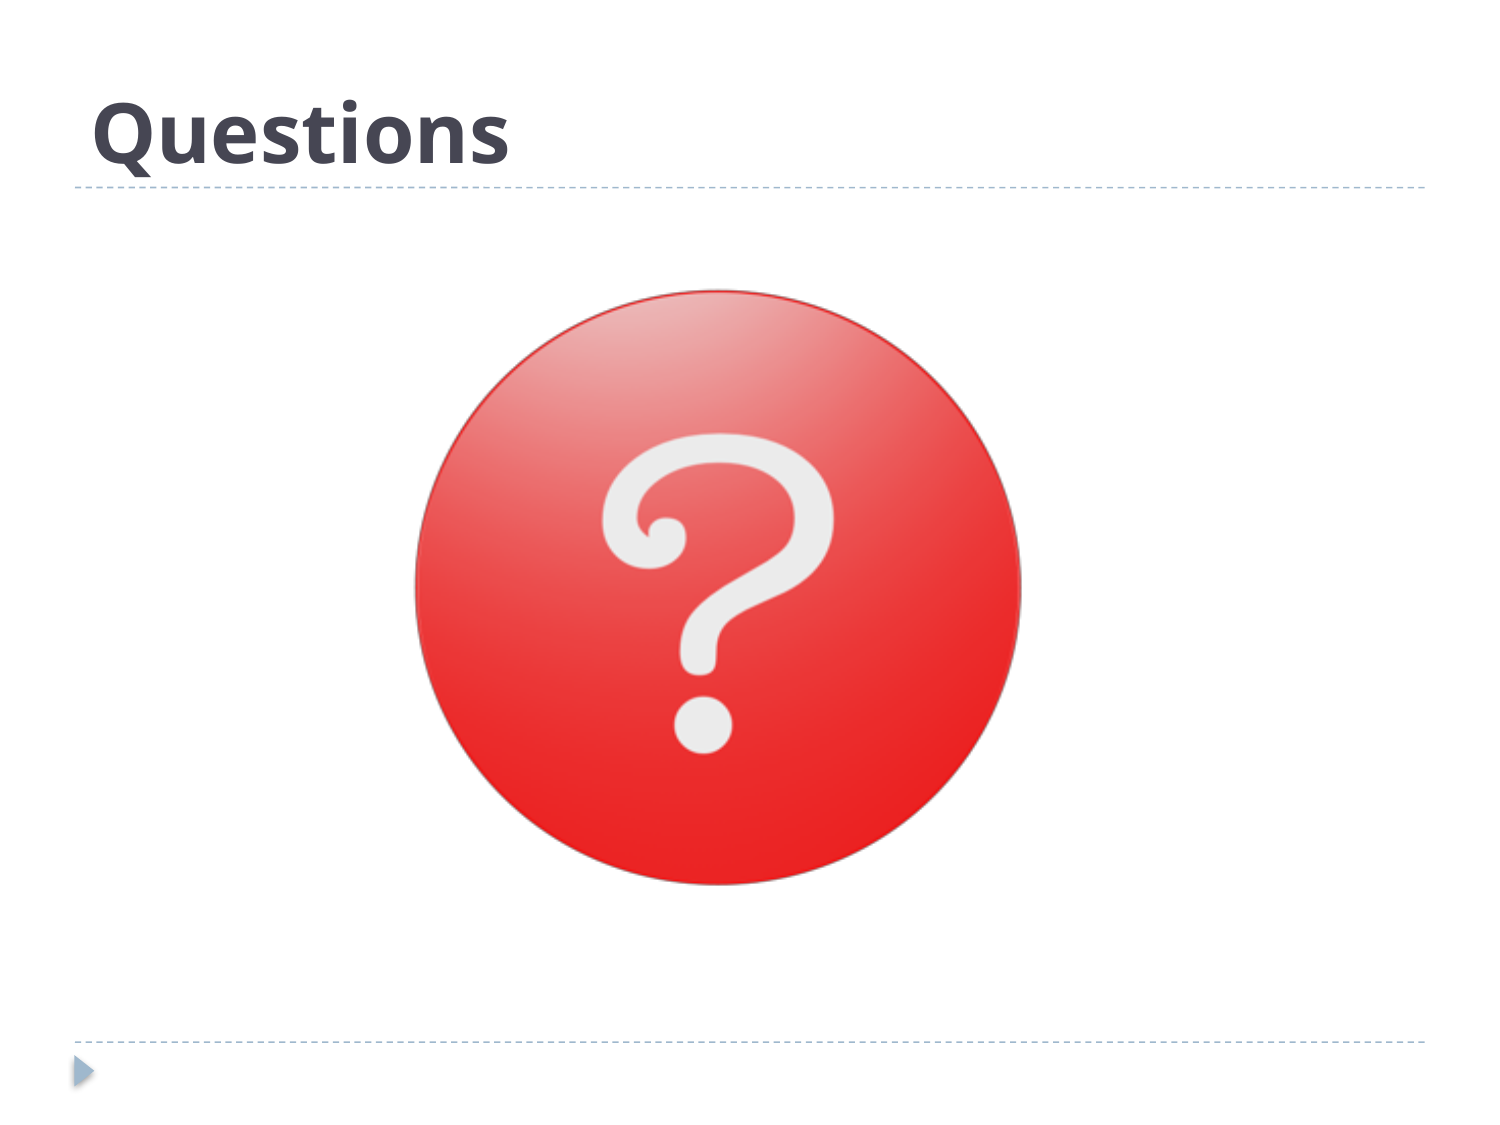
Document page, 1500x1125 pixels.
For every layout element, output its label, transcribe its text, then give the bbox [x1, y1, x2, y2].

title Questions [74, 24, 1426, 188]
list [412, 287, 1025, 888]
